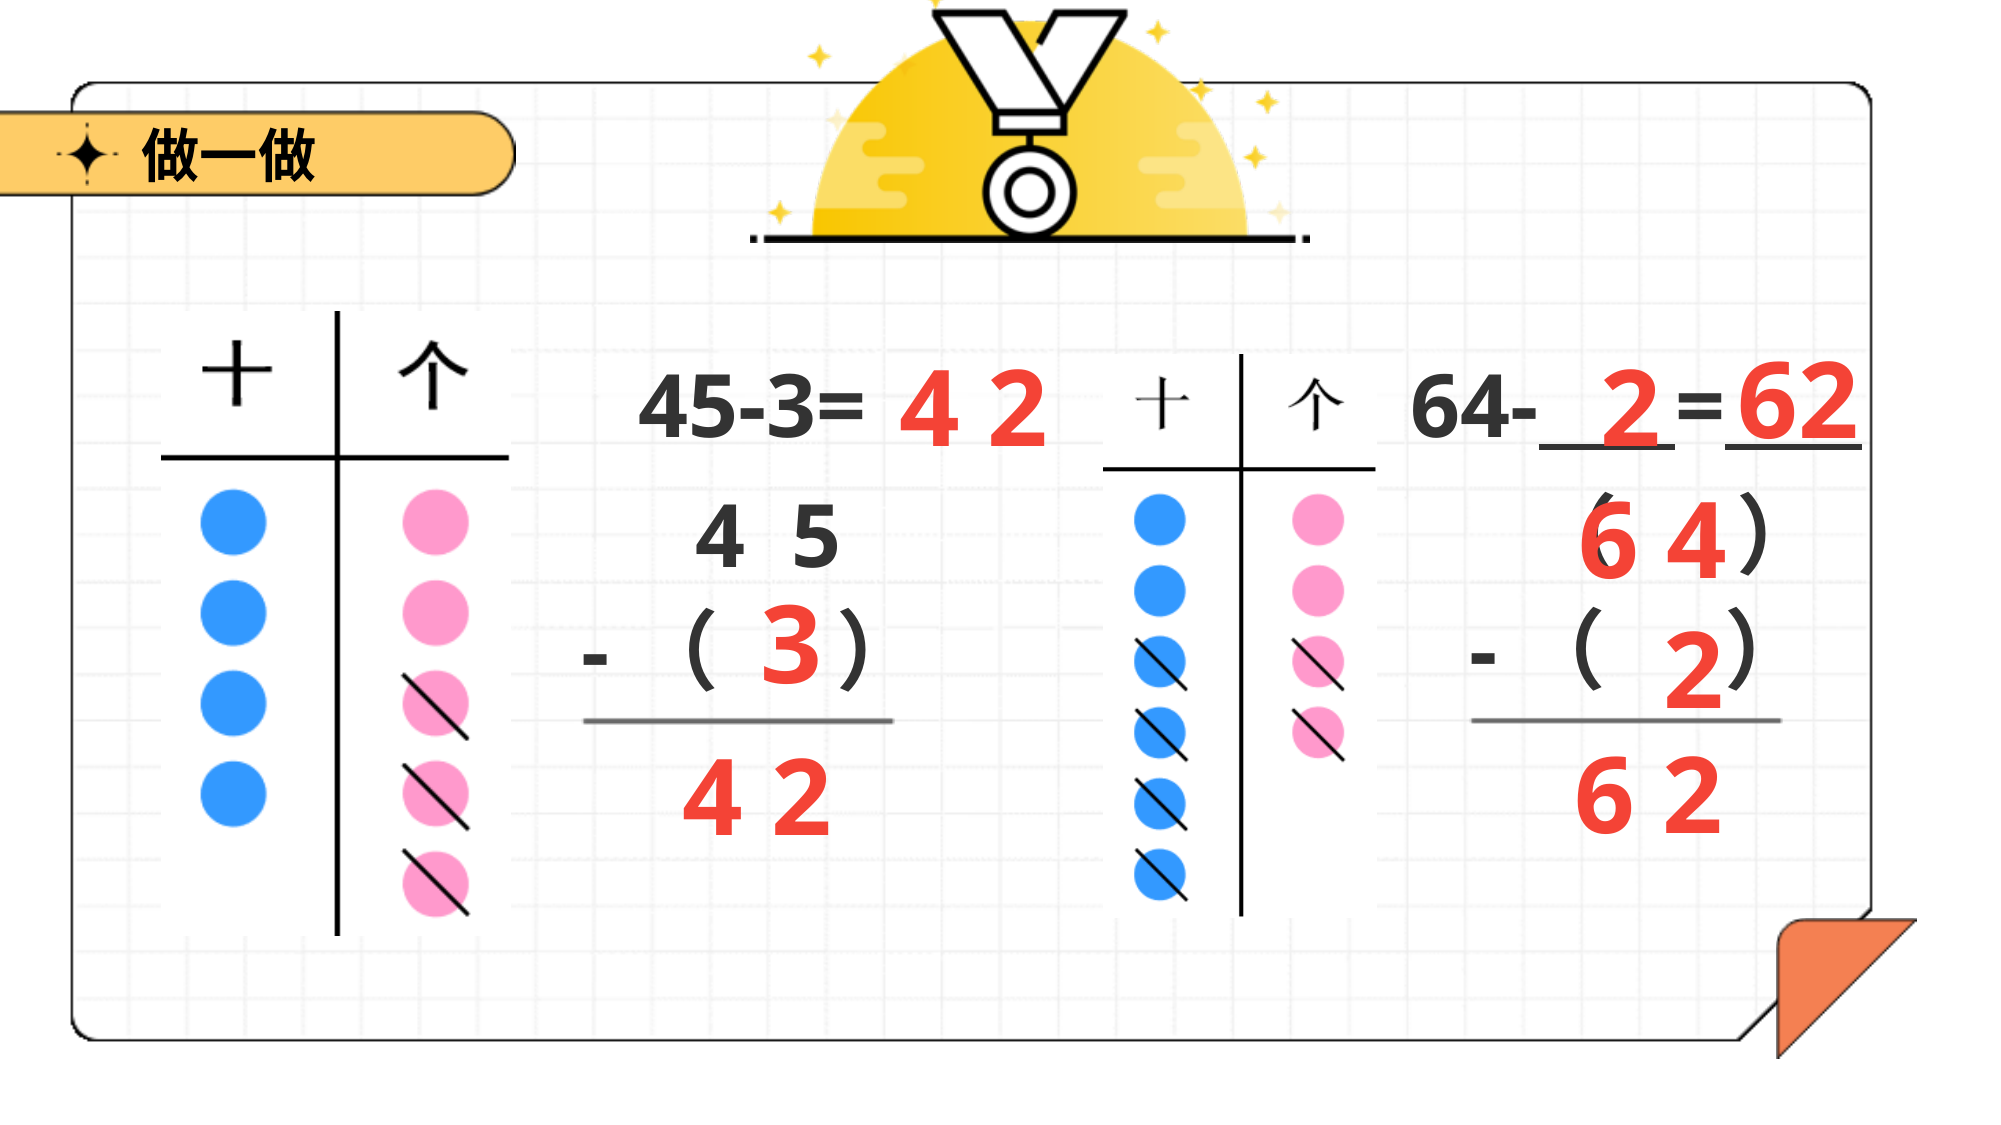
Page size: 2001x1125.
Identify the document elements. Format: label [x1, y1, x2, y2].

picture [0, 0, 2000, 1125]
text_box [1468, 468, 1825, 725]
text_box [580, 469, 938, 726]
